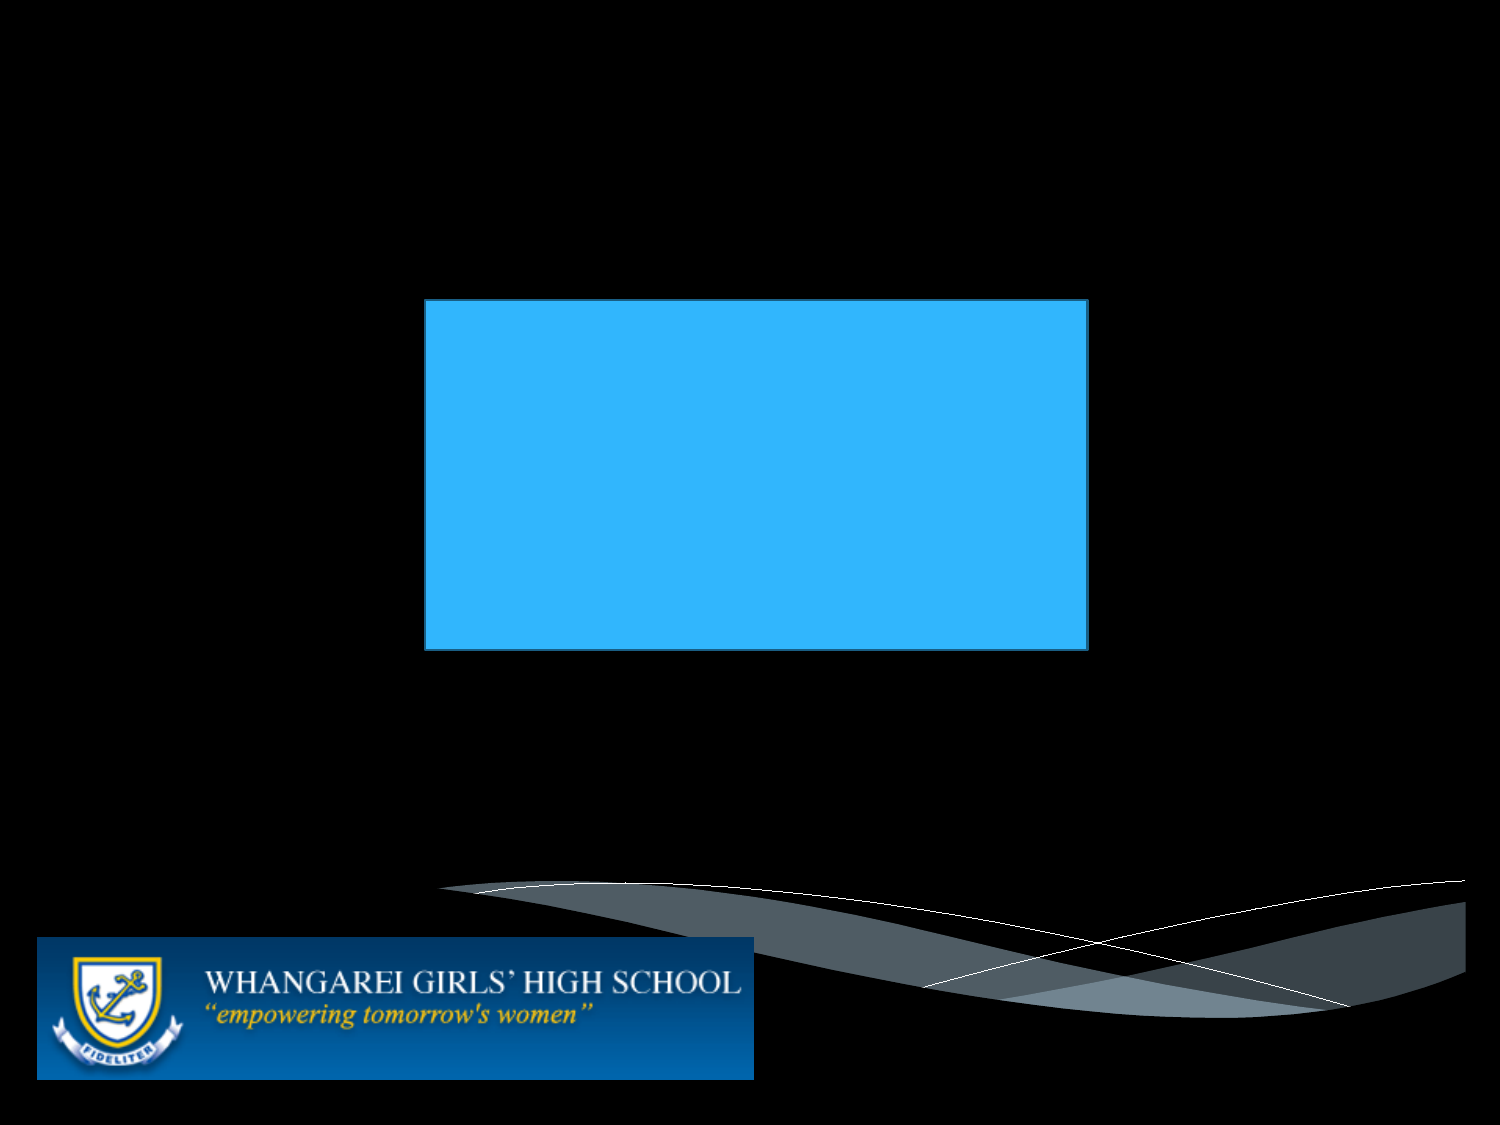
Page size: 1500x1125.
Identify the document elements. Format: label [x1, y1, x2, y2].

text_box [424, 299, 1089, 651]
picture [37, 937, 754, 1080]
